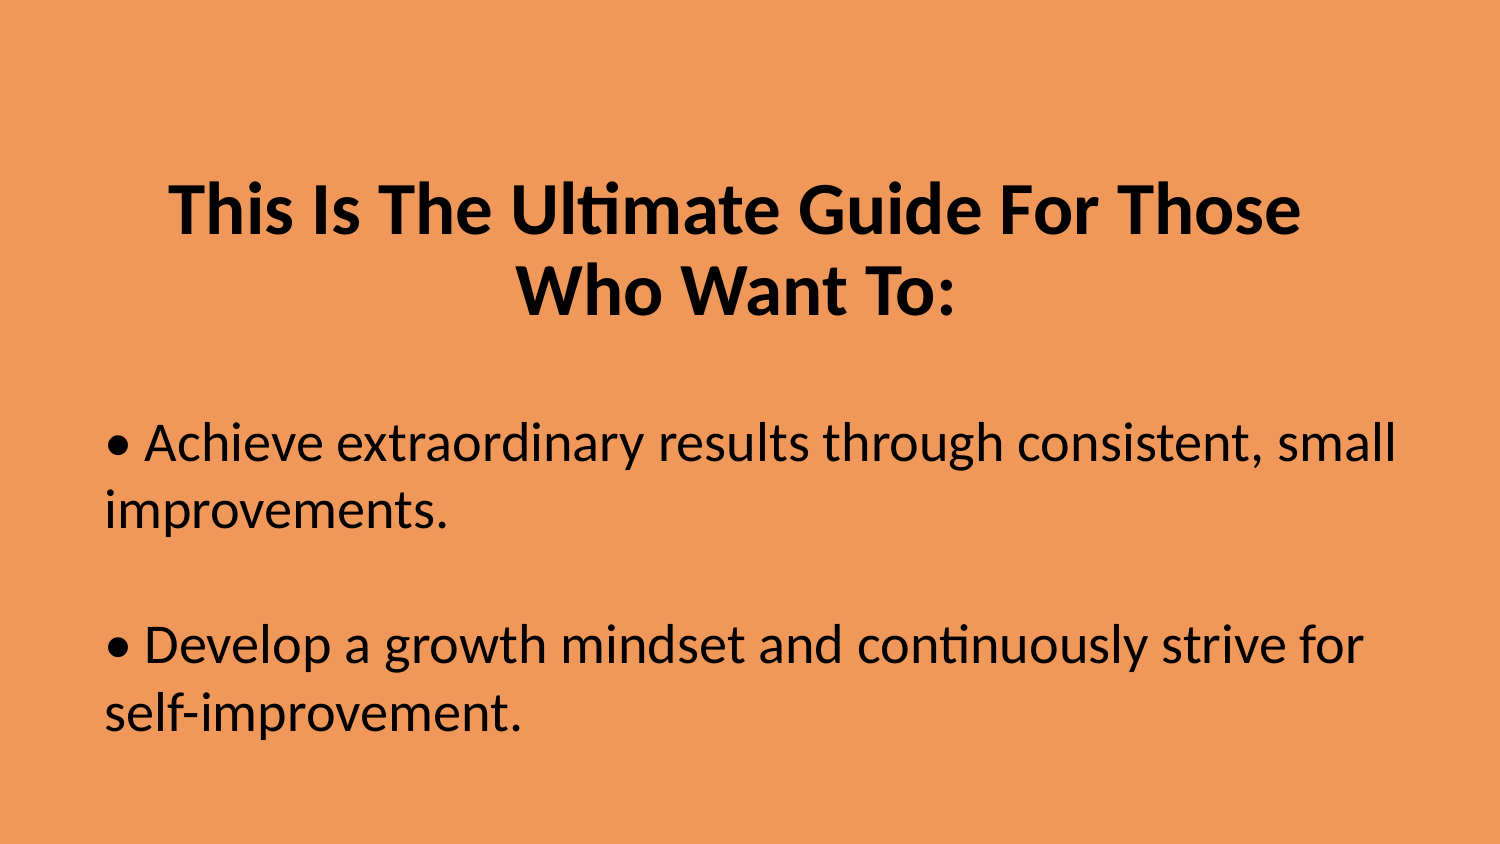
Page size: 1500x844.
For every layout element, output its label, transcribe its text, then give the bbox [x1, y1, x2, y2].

list This Is The Ultimate Guide For Those Who Want To: [89, 162, 1384, 354]
text_box • Achieve extraordinary results through consistent, small improvements. • Develop a growth mindset and continuously strive for self-improvement. [89, 397, 1427, 750]
